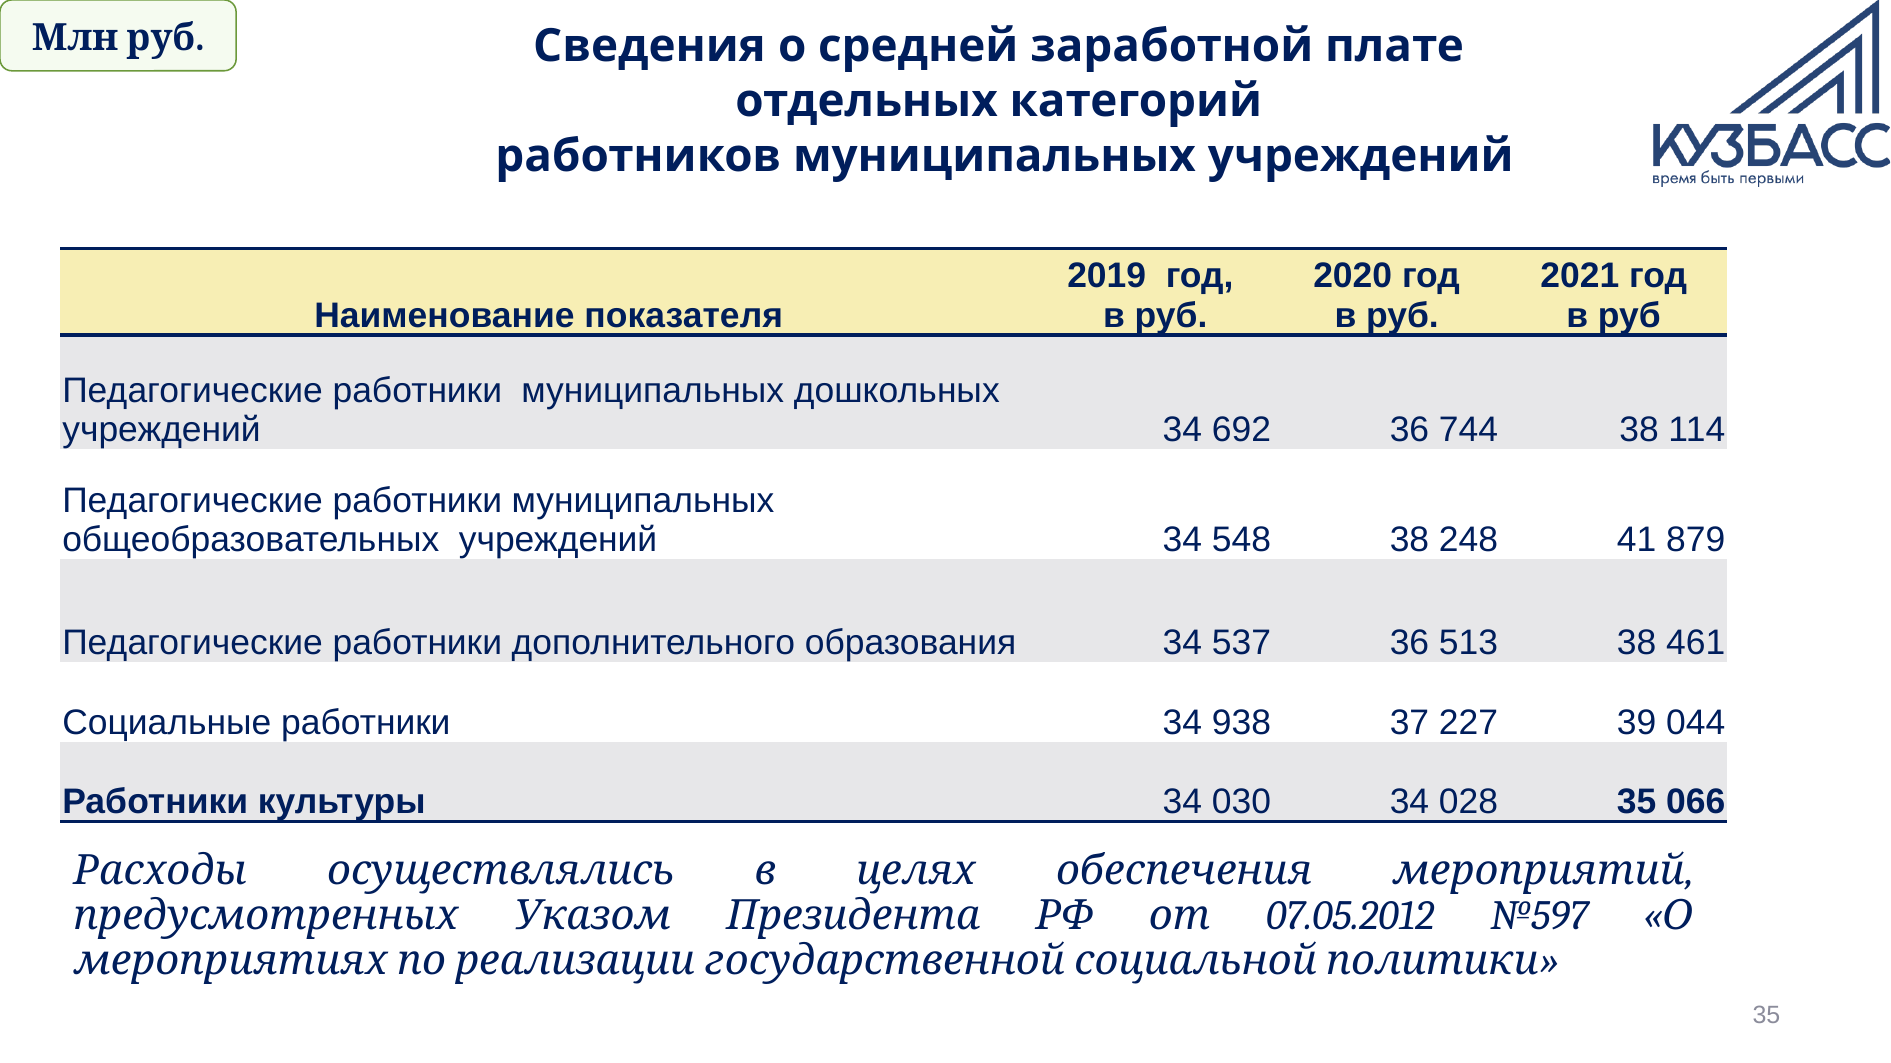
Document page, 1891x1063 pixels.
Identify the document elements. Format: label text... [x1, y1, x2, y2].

table_cell 34 938 [1037, 662, 1273, 742]
table_cell 34 548 [1037, 449, 1273, 559]
table_cell 35 066 [1500, 742, 1727, 820]
table_cell 34 692 [1037, 337, 1273, 449]
slide_number 35 [1354, 985, 1796, 1042]
table_header 2021 год в руб [1500, 250, 1727, 333]
table_cell 36 744 [1273, 337, 1500, 449]
picture [1653, 0, 1891, 187]
title Сведения о средней заработной плате отдельных категорий работников муниципальных учреждений [276, 0, 1653, 197]
table_cell 34 537 [1037, 559, 1273, 662]
text_box Млн руб. [0, 0, 240, 74]
text_box Расходы осуществлялись в целях обеспечения мероприятий, предусмотренных Указом Президента РФ от 07.05.2012 №597 «О мероприятиях по реализации государственной социальной политики» [58, 809, 1709, 1022]
table_header Наименование показателя [60, 250, 1037, 333]
table_cell 34 030 [1037, 742, 1273, 809]
table_header 2020 год в руб. [1273, 250, 1500, 333]
table_cell 38 114 [1500, 337, 1727, 449]
table_cell 41 879 [1500, 449, 1727, 559]
table_cell Педагогические работники муниципальных общеобразовательных учреждений [60, 449, 1037, 559]
table_cell Педагогические работники муниципальных дошкольных учреждений [60, 337, 1037, 449]
table_cell Социальные работники [60, 662, 1037, 742]
table_cell 38 461 [1500, 559, 1727, 662]
table_cell Работники культуры [60, 742, 1037, 809]
table_cell 38 248 [1273, 449, 1500, 559]
table_cell 37 227 [1273, 662, 1500, 742]
table_cell 39 044 [1500, 662, 1727, 742]
table_cell Педагогические работники дополнительного образования [60, 559, 1037, 662]
table_cell 34 028 [1273, 742, 1500, 809]
table_header 2019 год, в руб. [1037, 250, 1273, 333]
table_cell 36 513 [1273, 559, 1500, 662]
